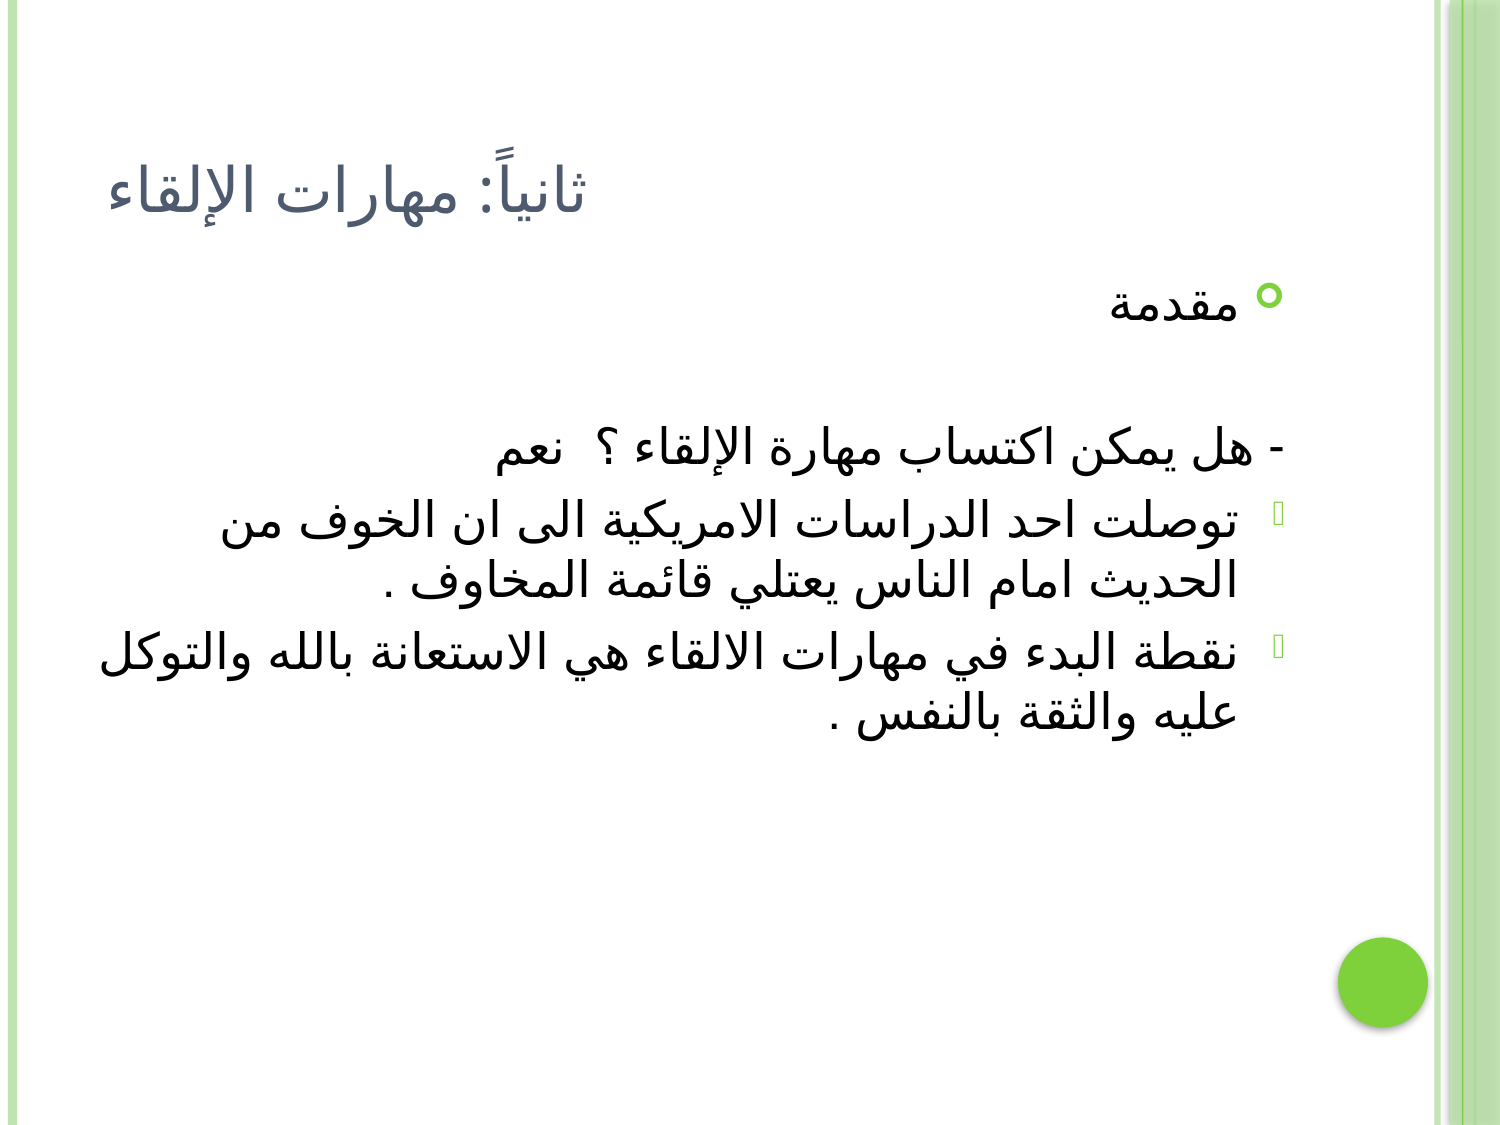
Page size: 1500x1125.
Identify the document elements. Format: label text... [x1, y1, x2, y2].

title ثانياً: مهارات الإلقاء [75, 45, 1300, 233]
list مقدمة - هل يمكن اكتساب مهارة الإلقاء ؟ نعم توصلت احد الدراسات الامريكية الى ان الخوف من الحديث امام الناس يعتلي قائمة المخاوف . نقطة البدء في مهارات الالقاء هي الاستعانة بالله والتوكل عليه والثقة بالنفس . [75, 262, 1300, 1062]
